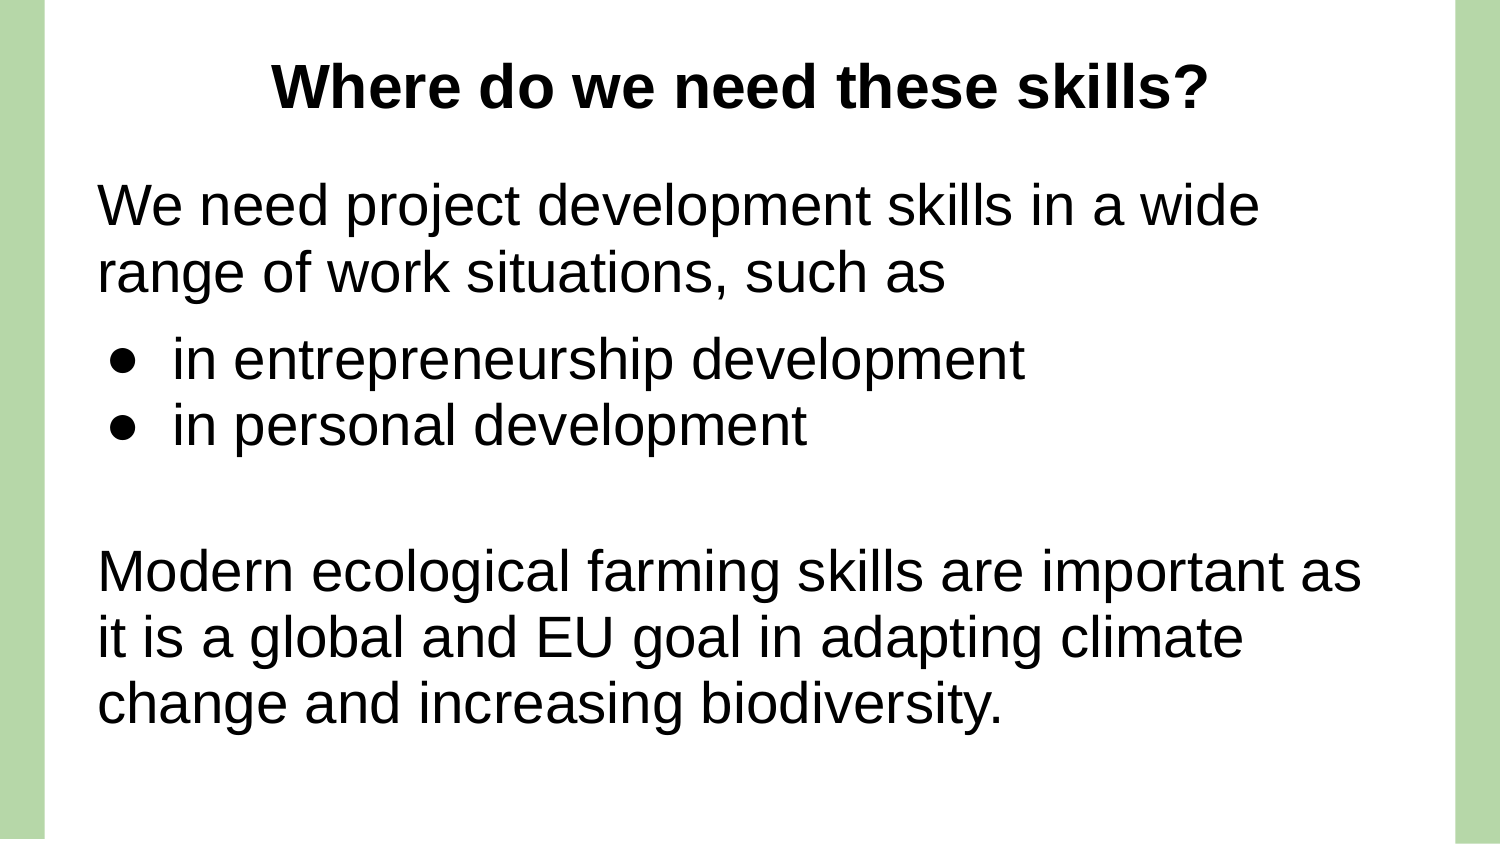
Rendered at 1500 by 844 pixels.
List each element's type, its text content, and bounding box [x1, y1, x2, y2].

list We need project development skills in a wide range of work situations, such as in entrepreneurship development in personal development Modern ecological farming skills are important as it is a global and EU goal in adapting climate change and increasing biodiversity. [82, 157, 1417, 784]
text_box [0, 0, 45, 839]
text_box [1455, 0, 1500, 844]
title Where do we need these skills? [45, 30, 1455, 134]
